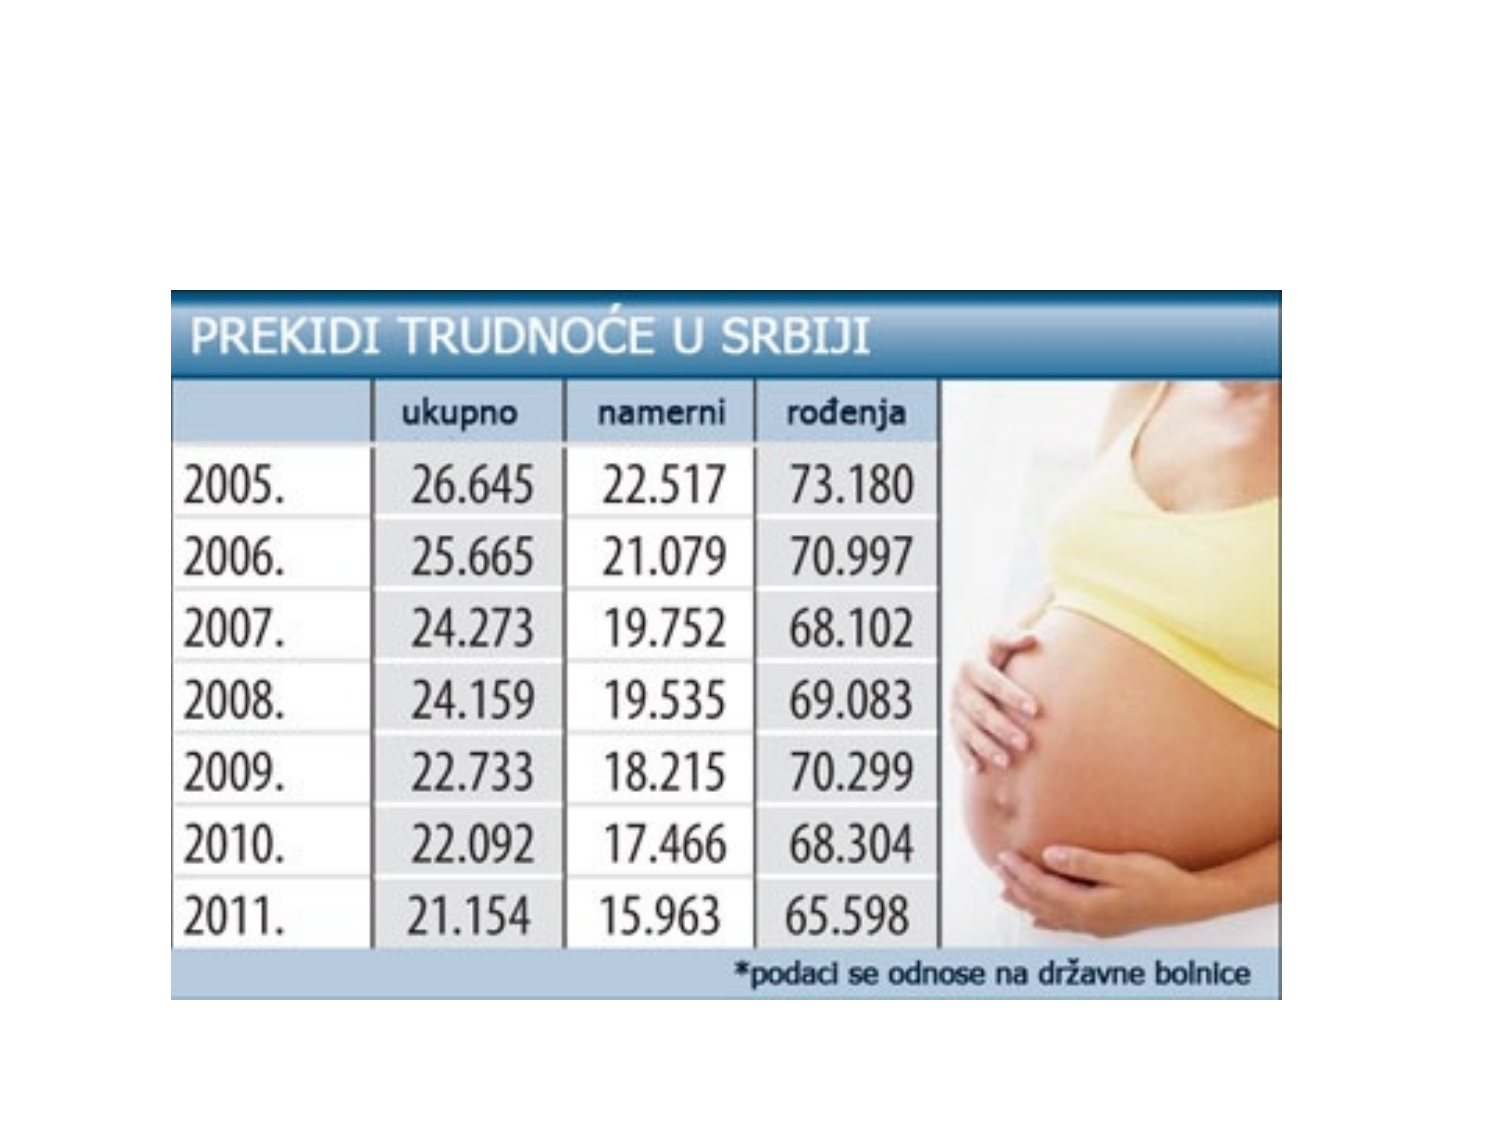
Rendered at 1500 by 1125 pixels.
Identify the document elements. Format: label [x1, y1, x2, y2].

list [170, 290, 1282, 1000]
